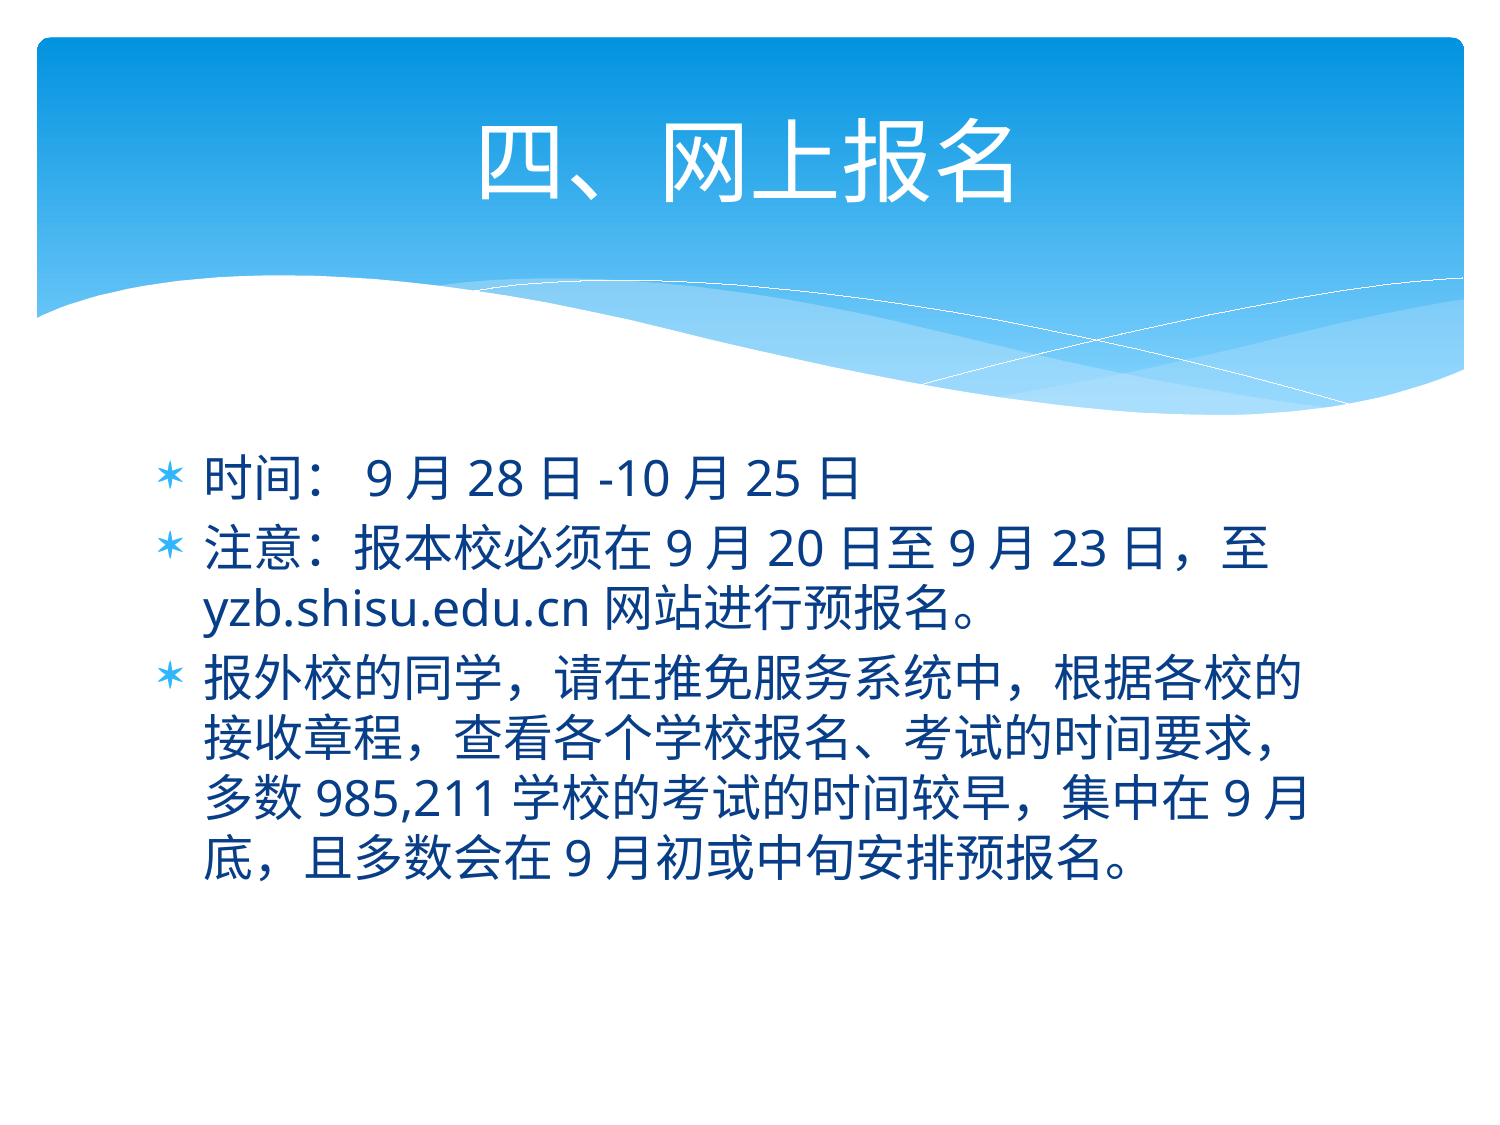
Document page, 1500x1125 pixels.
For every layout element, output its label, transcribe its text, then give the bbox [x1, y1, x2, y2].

list 时间：9月28日-10月25日 注意：报本校必须在9月20日至9月23日，至yzb.shisu.edu.cn网站进行预报名。 报外校的同学，请在推免服务系统中，根据各校的接收章程，查看各个学校报名、考试的时间要求，多数985,211学校的考试的时间较早，集中在9月底，且多数会在9月初或中旬安排预报名。 [143, 438, 1359, 941]
title 四、网上报名 [75, 55, 1425, 261]
